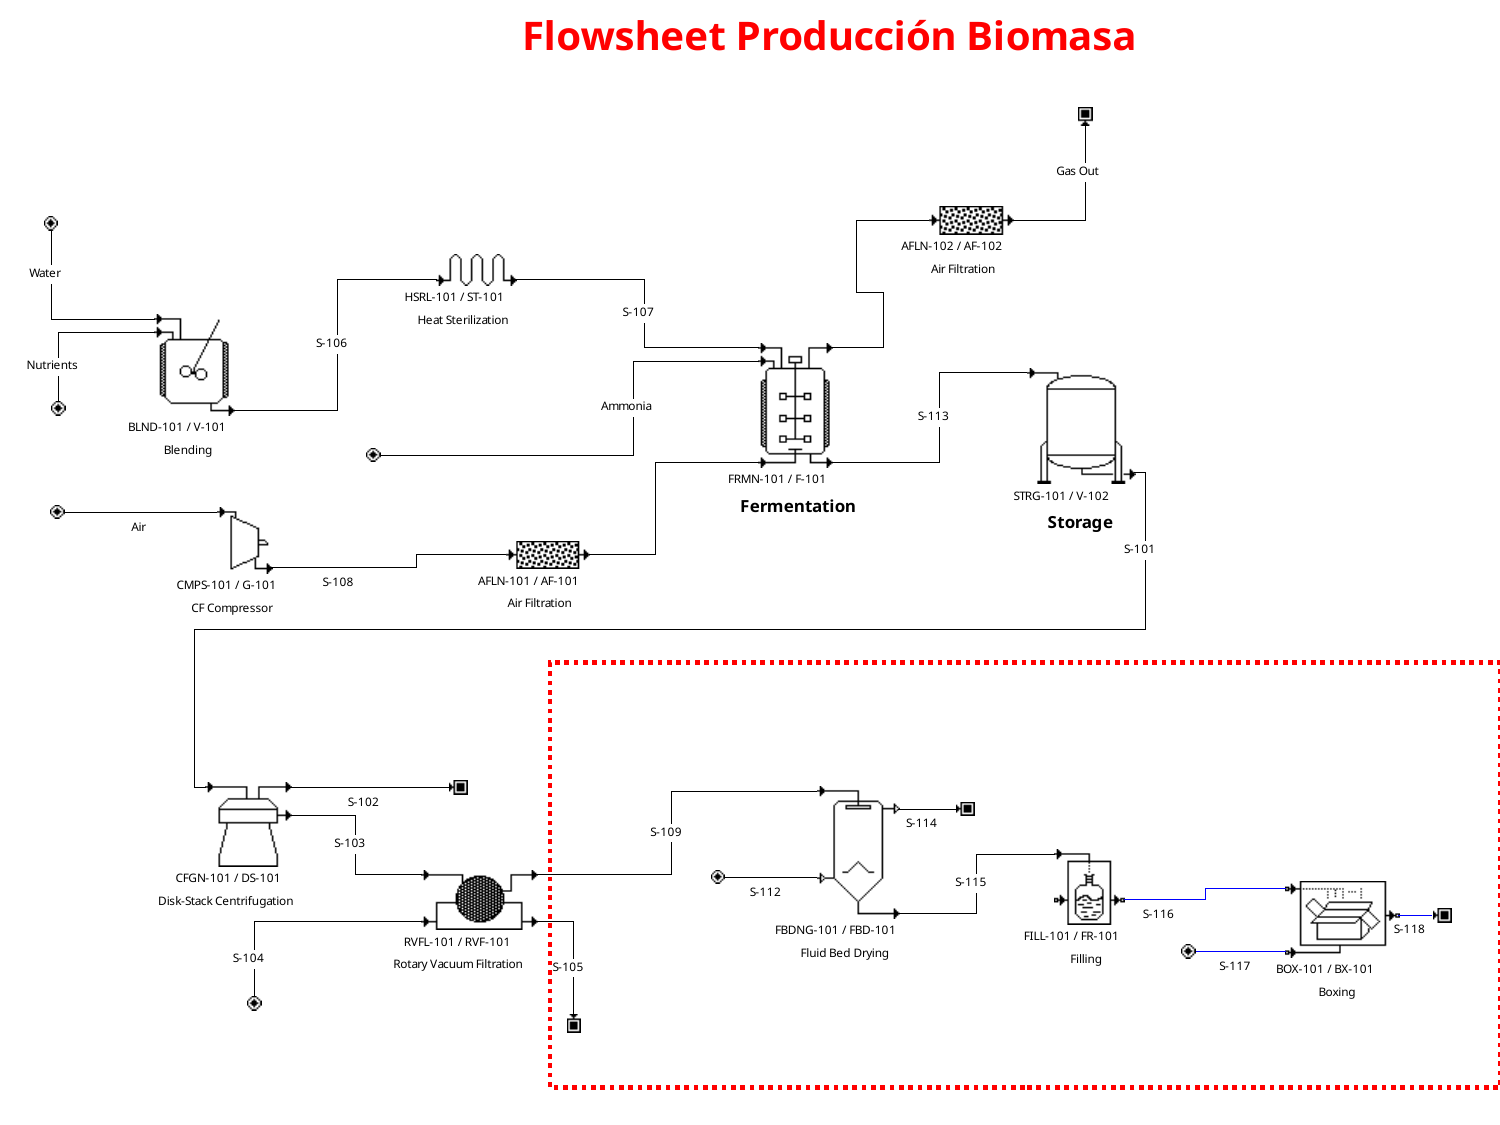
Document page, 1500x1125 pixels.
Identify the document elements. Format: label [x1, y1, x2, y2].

text_box [549, 662, 1500, 1088]
text_box [0, 0, 1463, 1033]
